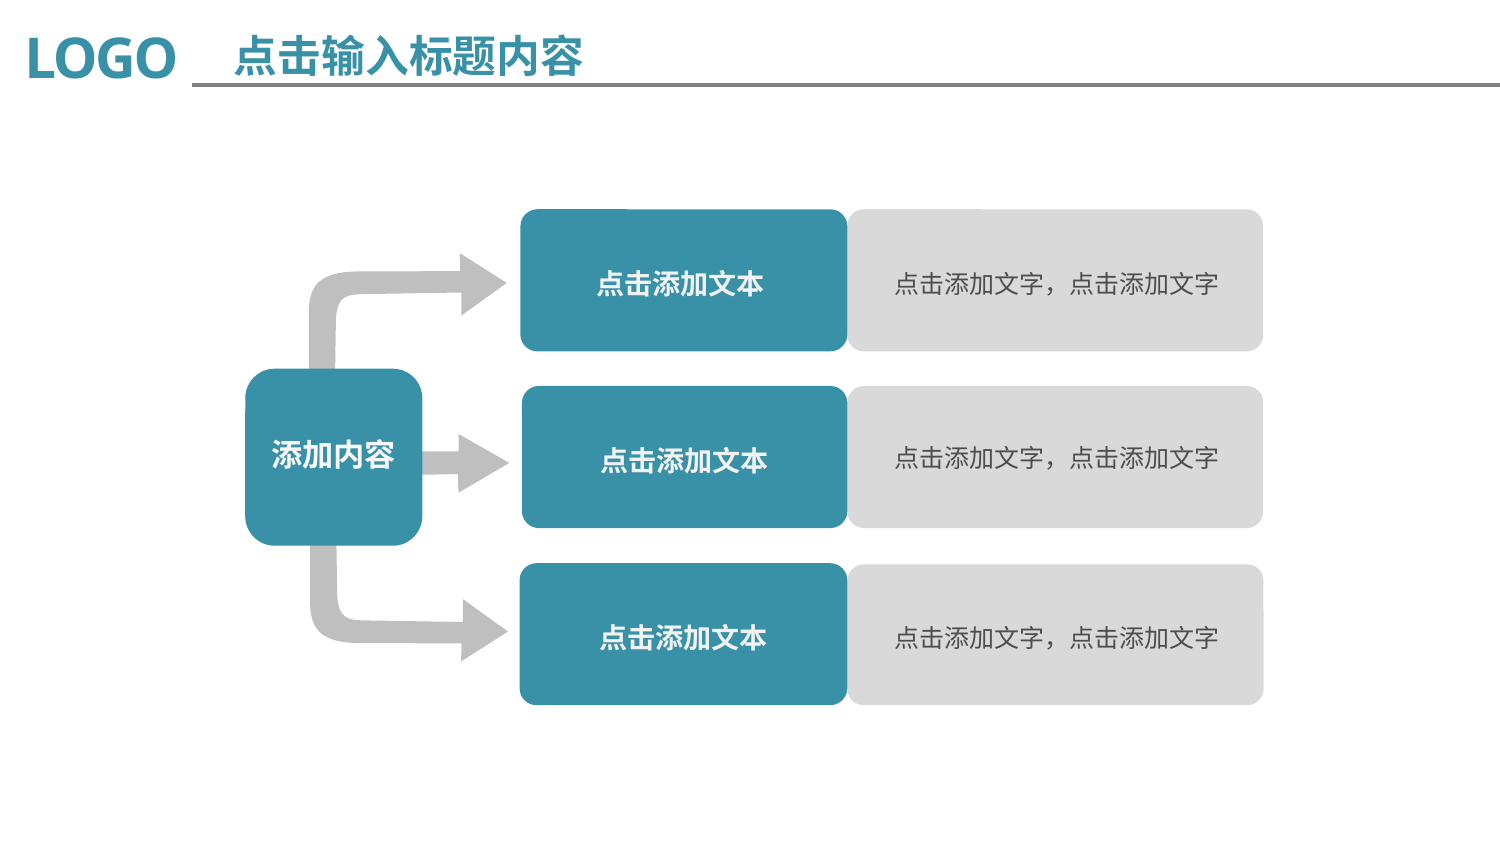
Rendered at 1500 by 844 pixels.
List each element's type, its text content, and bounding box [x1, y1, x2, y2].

text_box 点击添加文字，点击添加文字 [847, 564, 1264, 706]
text_box 点击添加文字，点击添加文字 [847, 385, 1264, 529]
text_box [308, 253, 507, 368]
text_box 点击添加文本 [520, 209, 848, 352]
text_box 点击添加文本 [521, 385, 848, 529]
text_box 点击输入标题内容 [206, 21, 612, 89]
text_box 点击添加文本 [519, 563, 848, 706]
text_box 添加内容 [245, 368, 423, 546]
text_box [423, 433, 510, 493]
text_box [310, 546, 508, 662]
text_box 点击添加文字，点击添加文字 [847, 209, 1264, 352]
